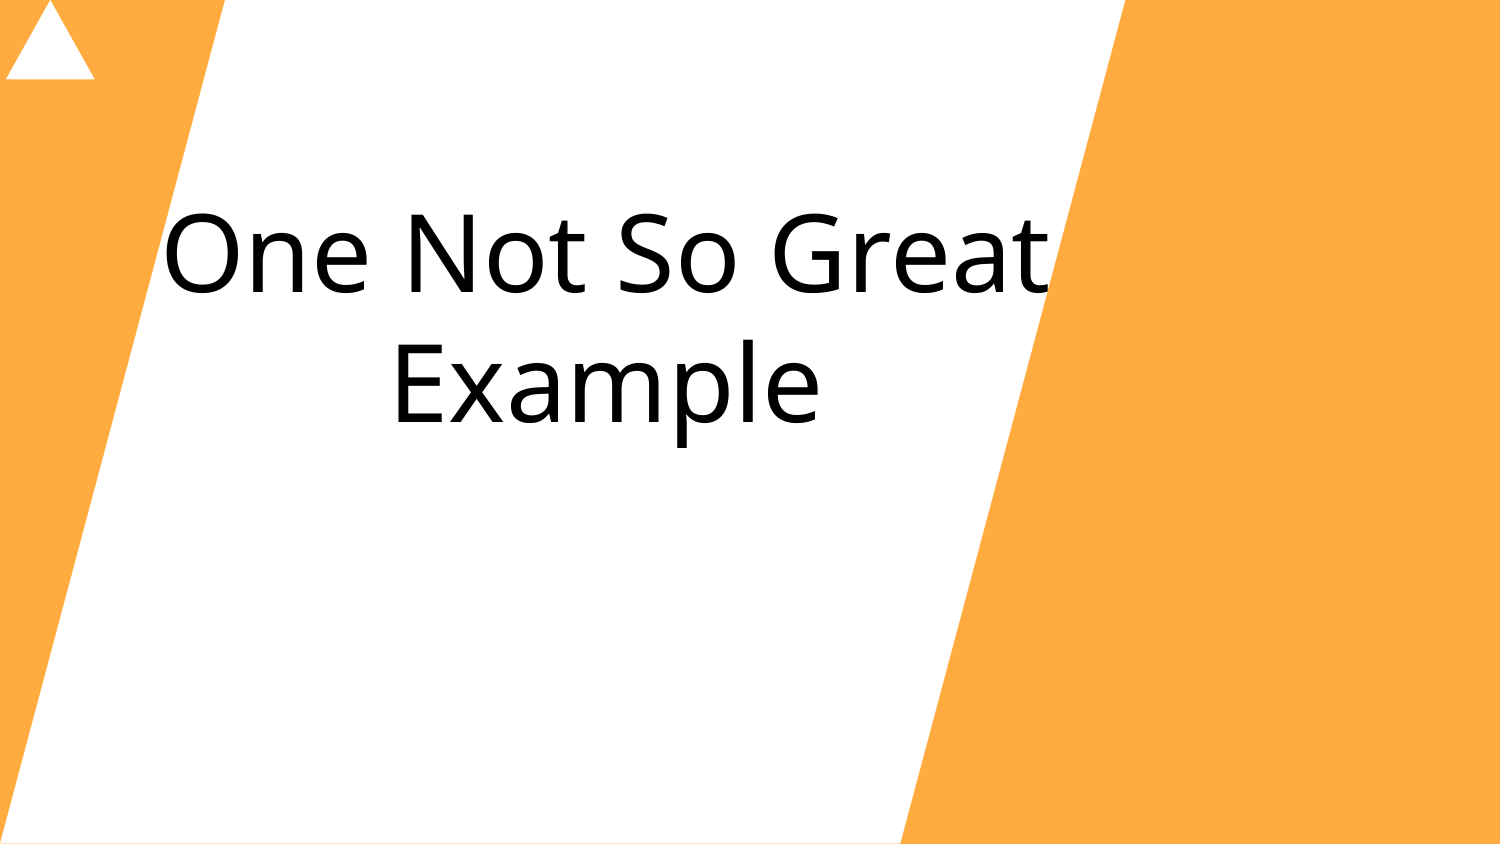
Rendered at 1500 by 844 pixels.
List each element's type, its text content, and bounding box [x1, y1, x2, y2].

title One Not So Great Example [51, 45, 1161, 459]
